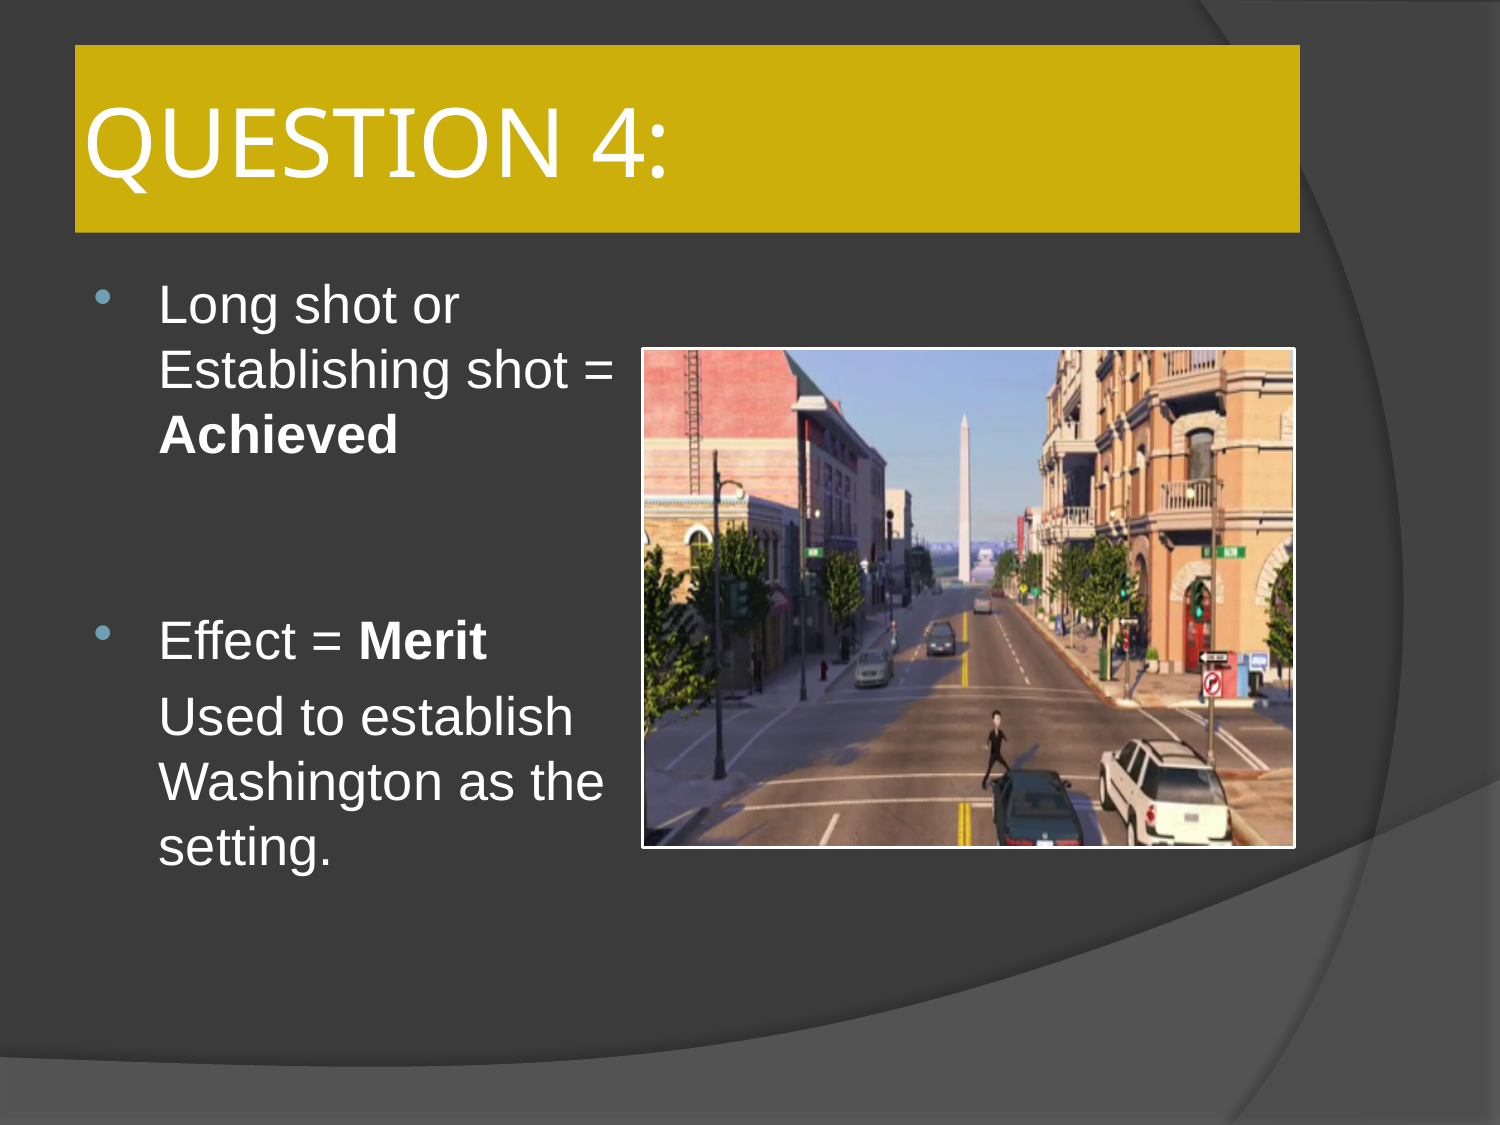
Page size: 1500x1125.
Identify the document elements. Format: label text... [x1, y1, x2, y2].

list Long shot or Establishing shot = Achieved Effect = Merit Used to establish Washington as the setting. [75, 262, 675, 1005]
title QUESTION 4: [75, 45, 1300, 233]
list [643, 349, 1294, 847]
